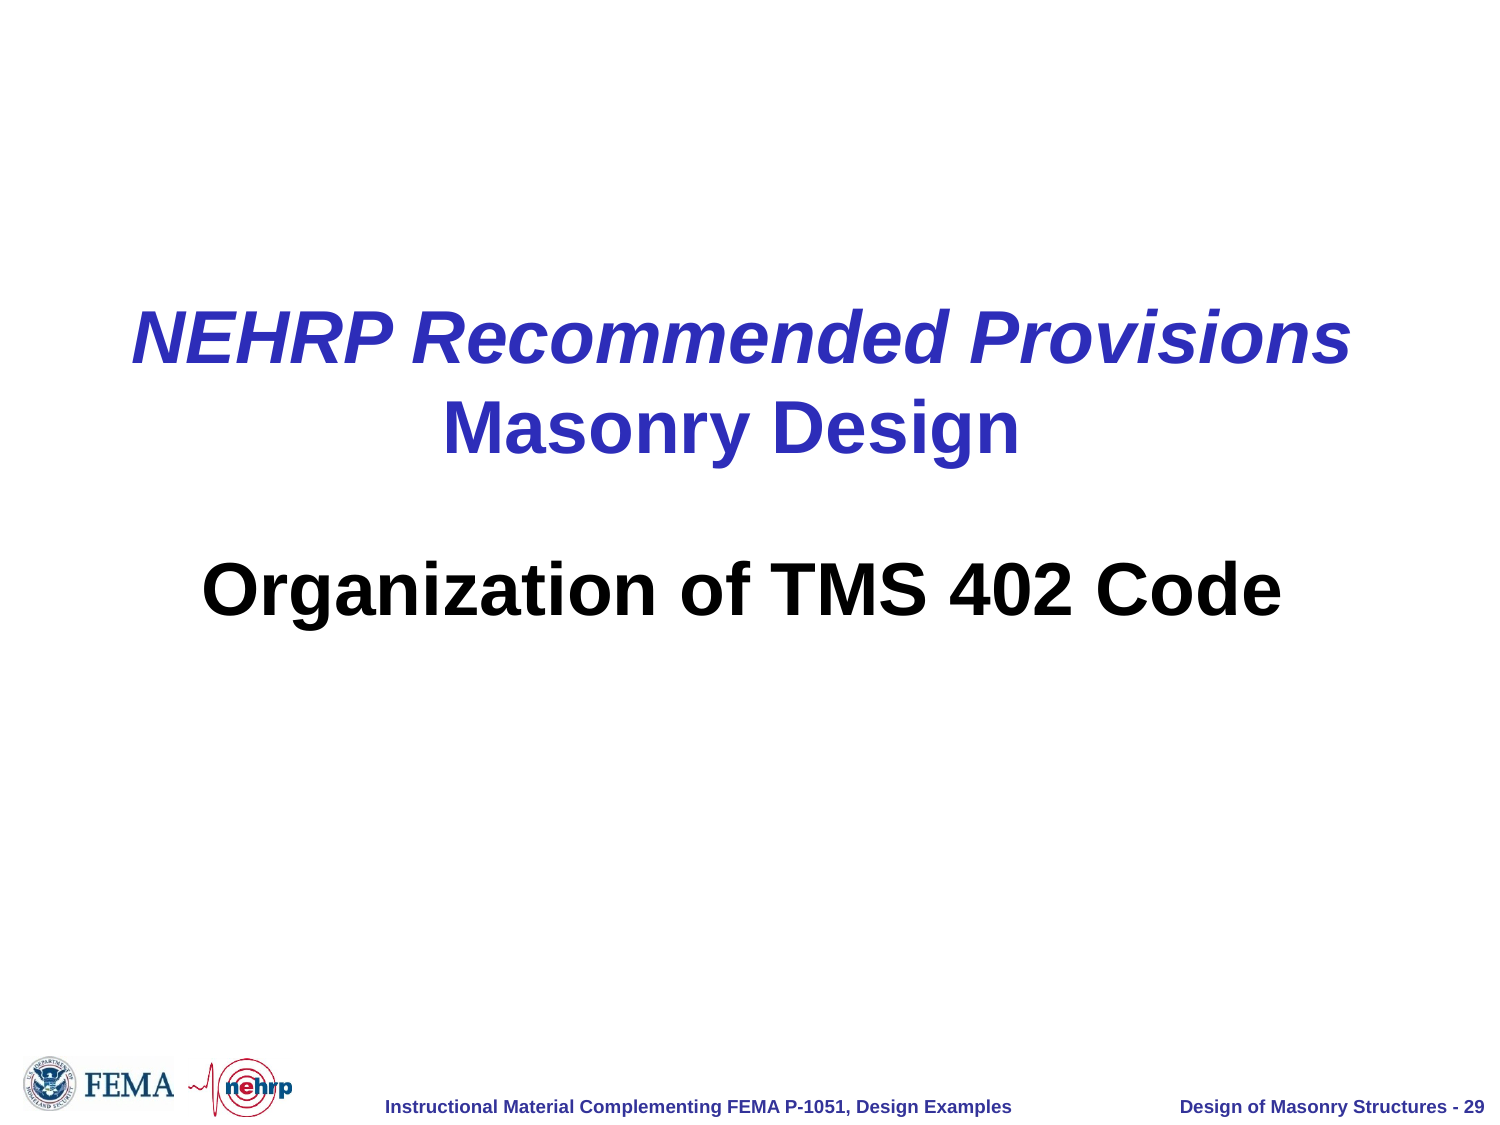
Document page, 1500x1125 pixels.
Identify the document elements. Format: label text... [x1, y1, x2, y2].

title NEHRP Recommended Provisions Masonry Design [67, 285, 1418, 473]
list Organization of TMS 402 Code [105, 515, 1380, 670]
picture [23, 1056, 174, 1111]
slide_number Design of Masonry Structures - 29 [1042, 1077, 1500, 1125]
footer Instructional Material Complementing FEMA P-1051, Design Examples [337, 1087, 1042, 1125]
picture [188, 1058, 292, 1117]
